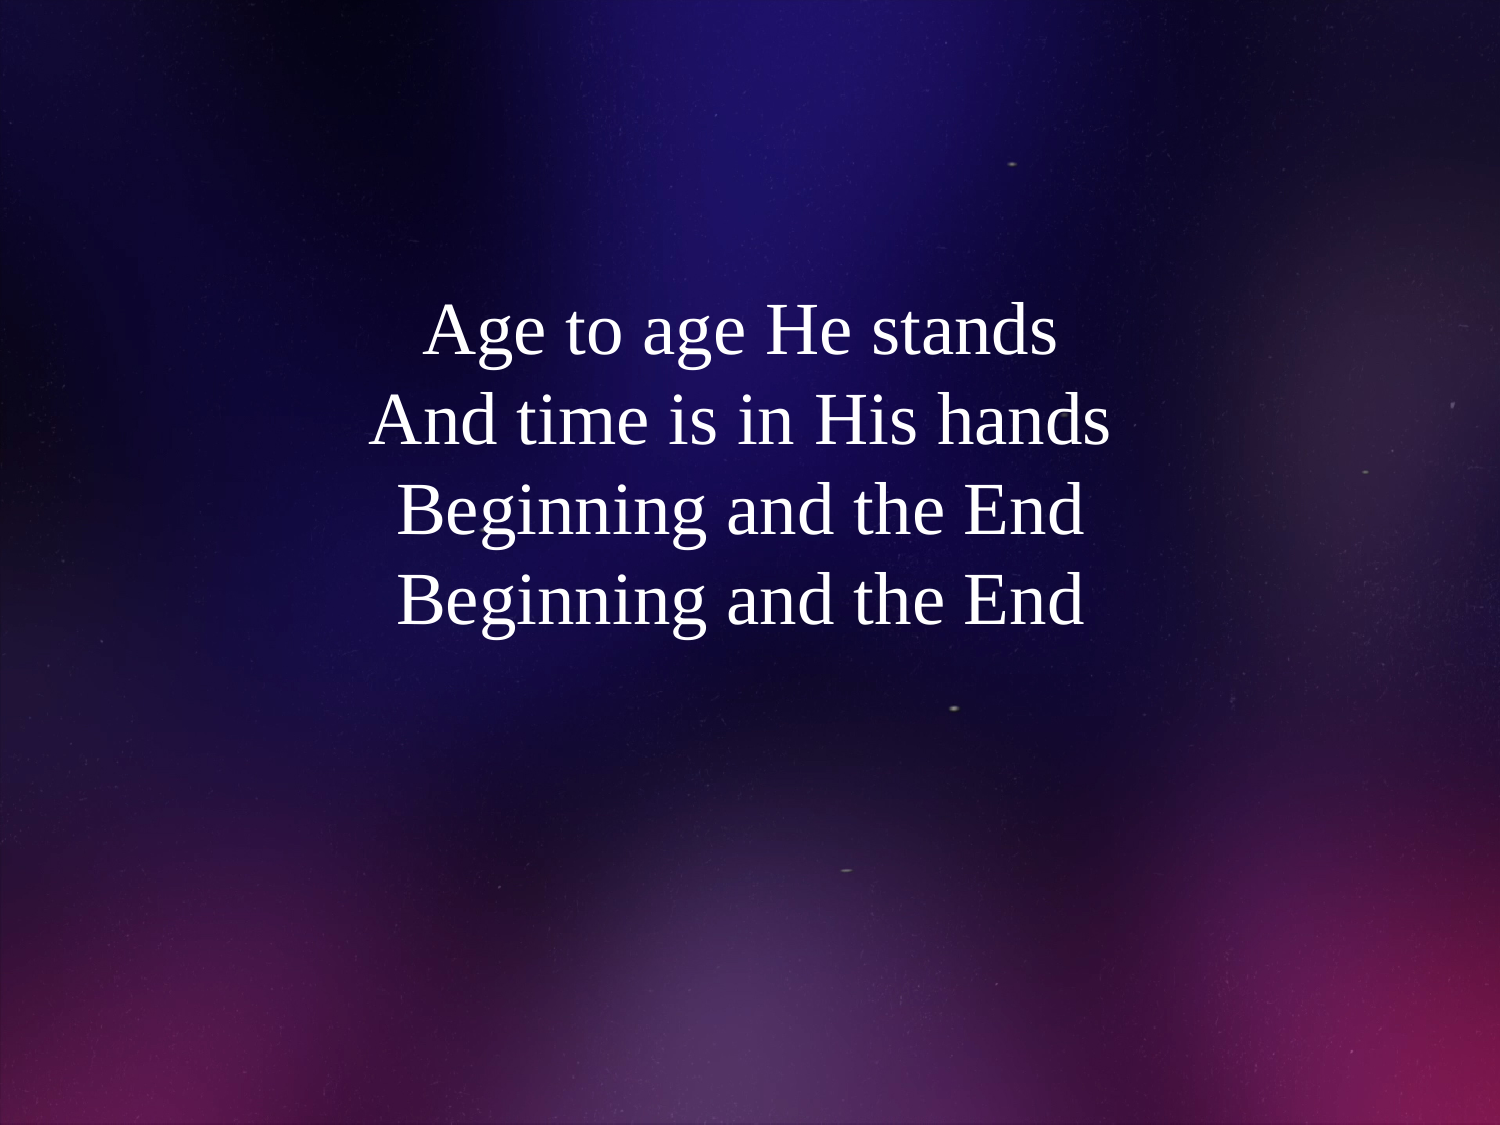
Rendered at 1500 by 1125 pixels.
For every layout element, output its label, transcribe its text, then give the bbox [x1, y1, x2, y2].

picture [0, 0, 1500, 1125]
title Age to age He stands And time is in His hands Beginning and the End Beginning and the End [112, 410, 1388, 598]
